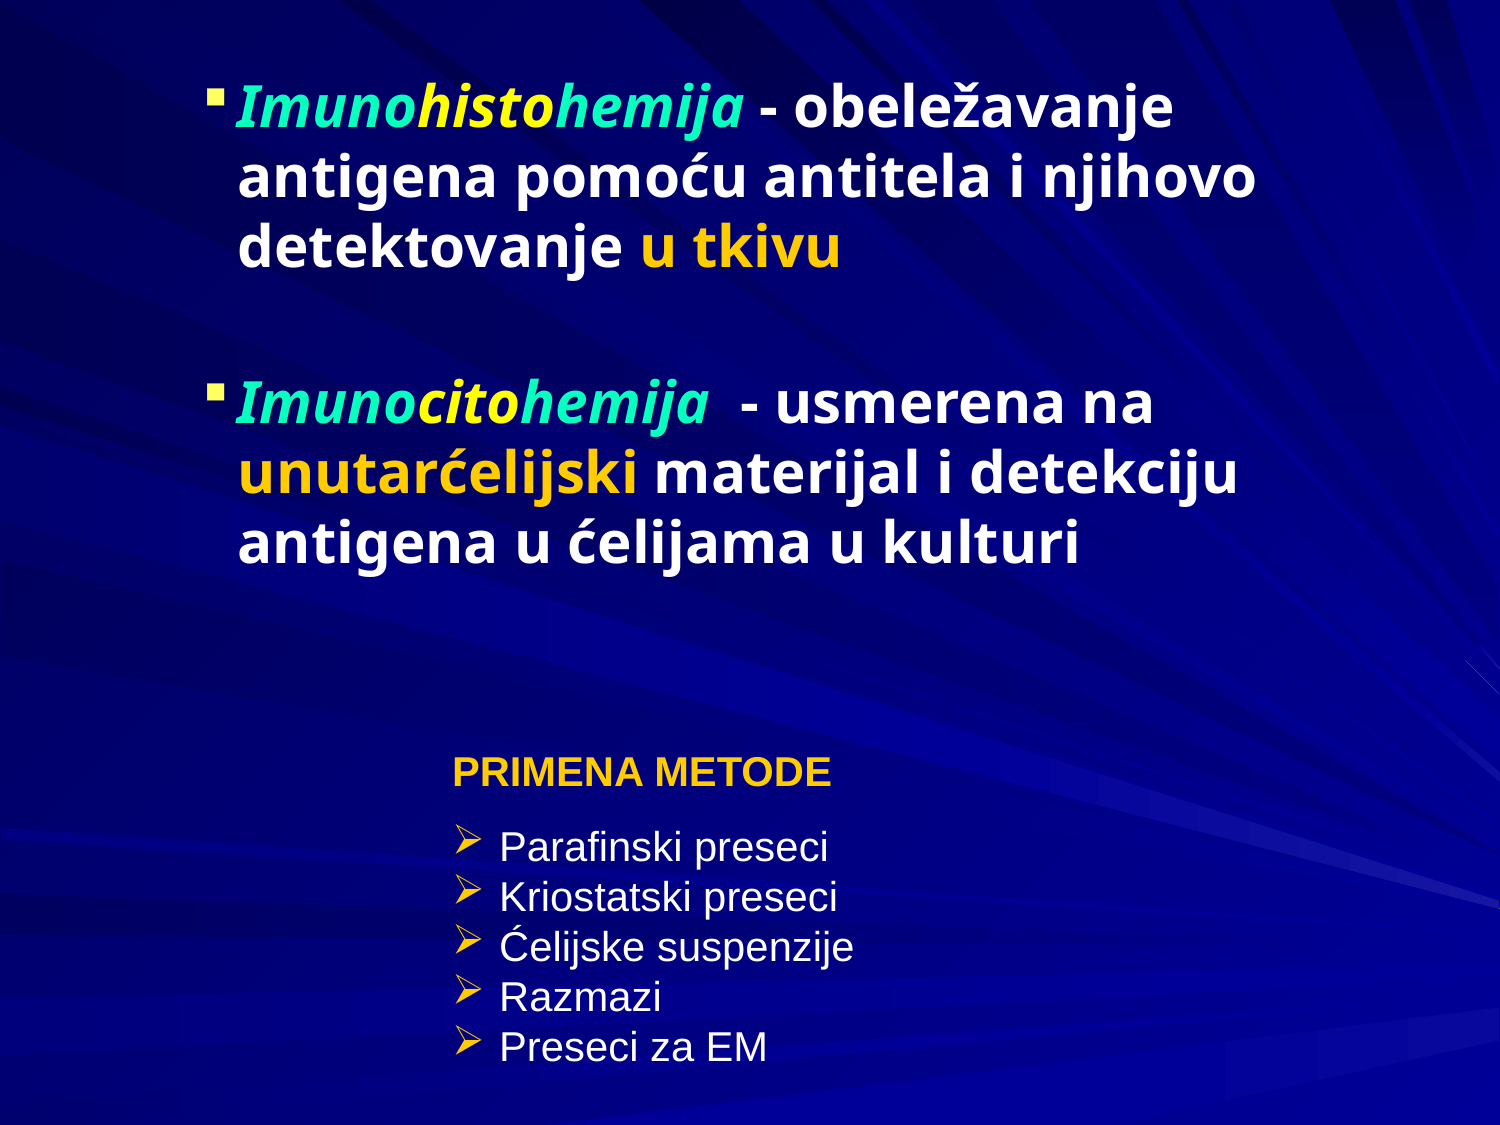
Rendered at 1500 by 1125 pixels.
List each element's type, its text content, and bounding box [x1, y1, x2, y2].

text_box Imunohistohemija - obeležavanje antigena pomoću antitela i njihovo detektovanje u tkivu Imunocitohemija - usmerena na unutarćelijski materijal i detekciju antigena u ćelijama u kulturi [187, 62, 1375, 583]
text_box PRIMENA METODE Parafinski preseci Kriostatski preseci Ćelijske suspenzije Razmazi Preseci za EM [437, 737, 1275, 1078]
